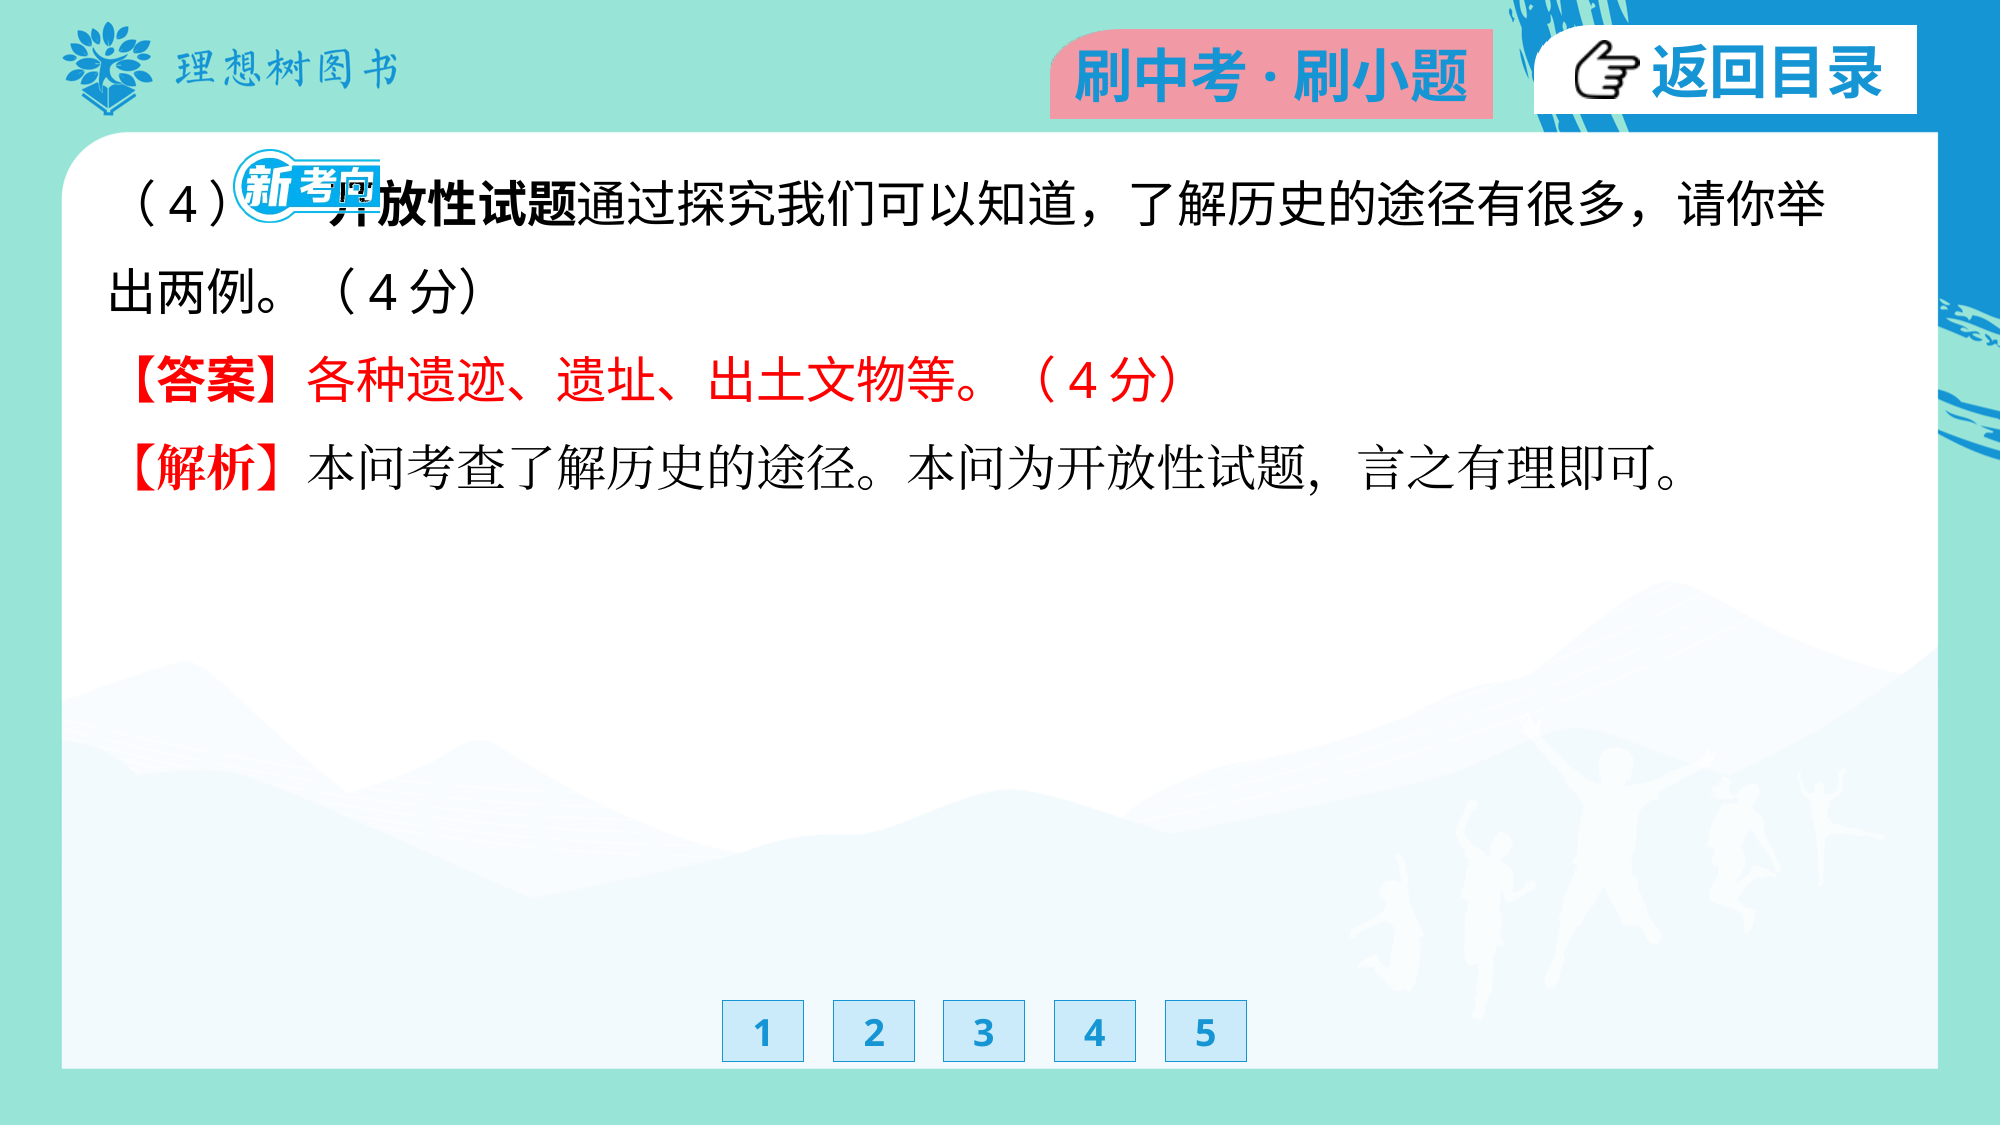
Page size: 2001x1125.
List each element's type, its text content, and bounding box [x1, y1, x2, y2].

text_box 【答案】各种遗迹、遗址、出土文物等。（4分） [106, 321, 1895, 400]
picture [0, 0, 2000, 1125]
text_box （4） 开放性试题通过探究我们可以知道，了解历史的途径有很多，请你举 出两例。（4分） [106, 141, 1894, 311]
text_box 【解析】本问考查了解历史的途径。本问为开放性试题，言之有理即可。 [106, 409, 1895, 487]
